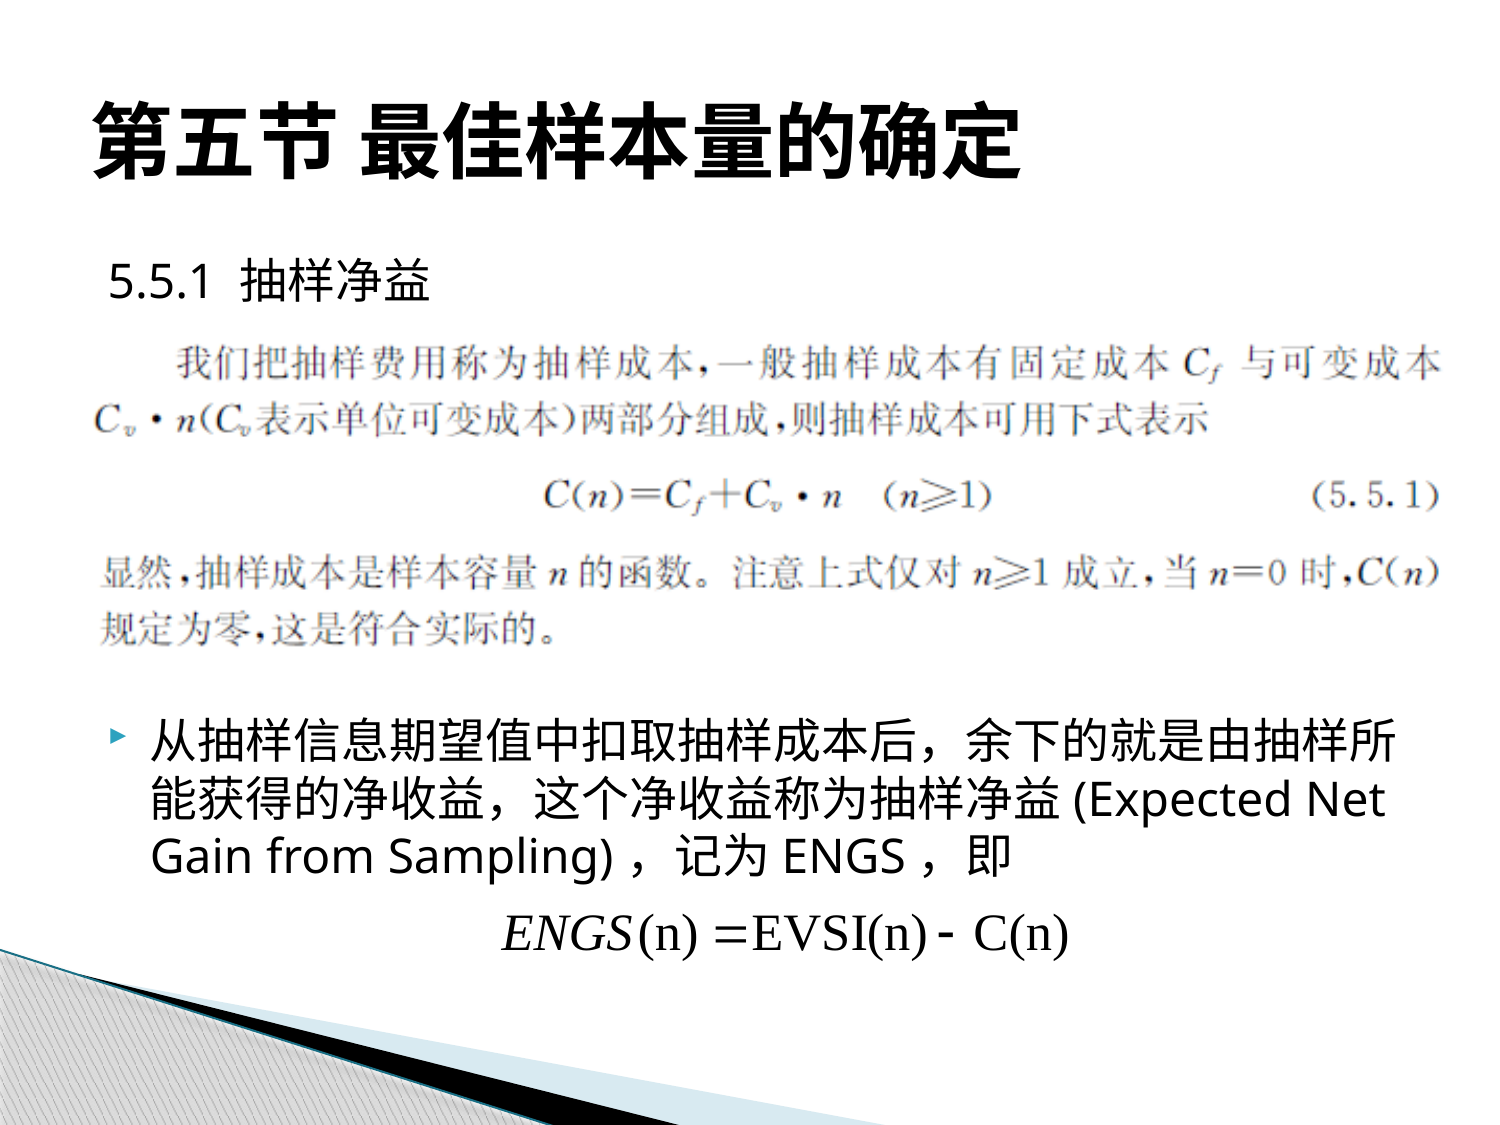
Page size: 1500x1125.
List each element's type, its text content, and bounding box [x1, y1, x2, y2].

list 5.5.1 抽样净益 从抽样信息期望值中扣取抽样成本后，余下的就是由抽样所能获得的净收益，这个净收益称为抽样净益(Expected Net Gain from Sampling)，记为ENGS，即 [75, 243, 1425, 336]
picture [81, 327, 1462, 657]
list 5.5.1 抽样净益 从抽样信息期望值中扣取抽样成本后，余下的就是由抽样所能获得的净收益，这个净收益称为抽样净益(Expected Net Gain from Sampling)，记为ENGS，即 [75, 659, 1425, 1125]
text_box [491, 902, 1079, 973]
title 第五节 最佳样本量的确定 [75, 45, 1425, 233]
